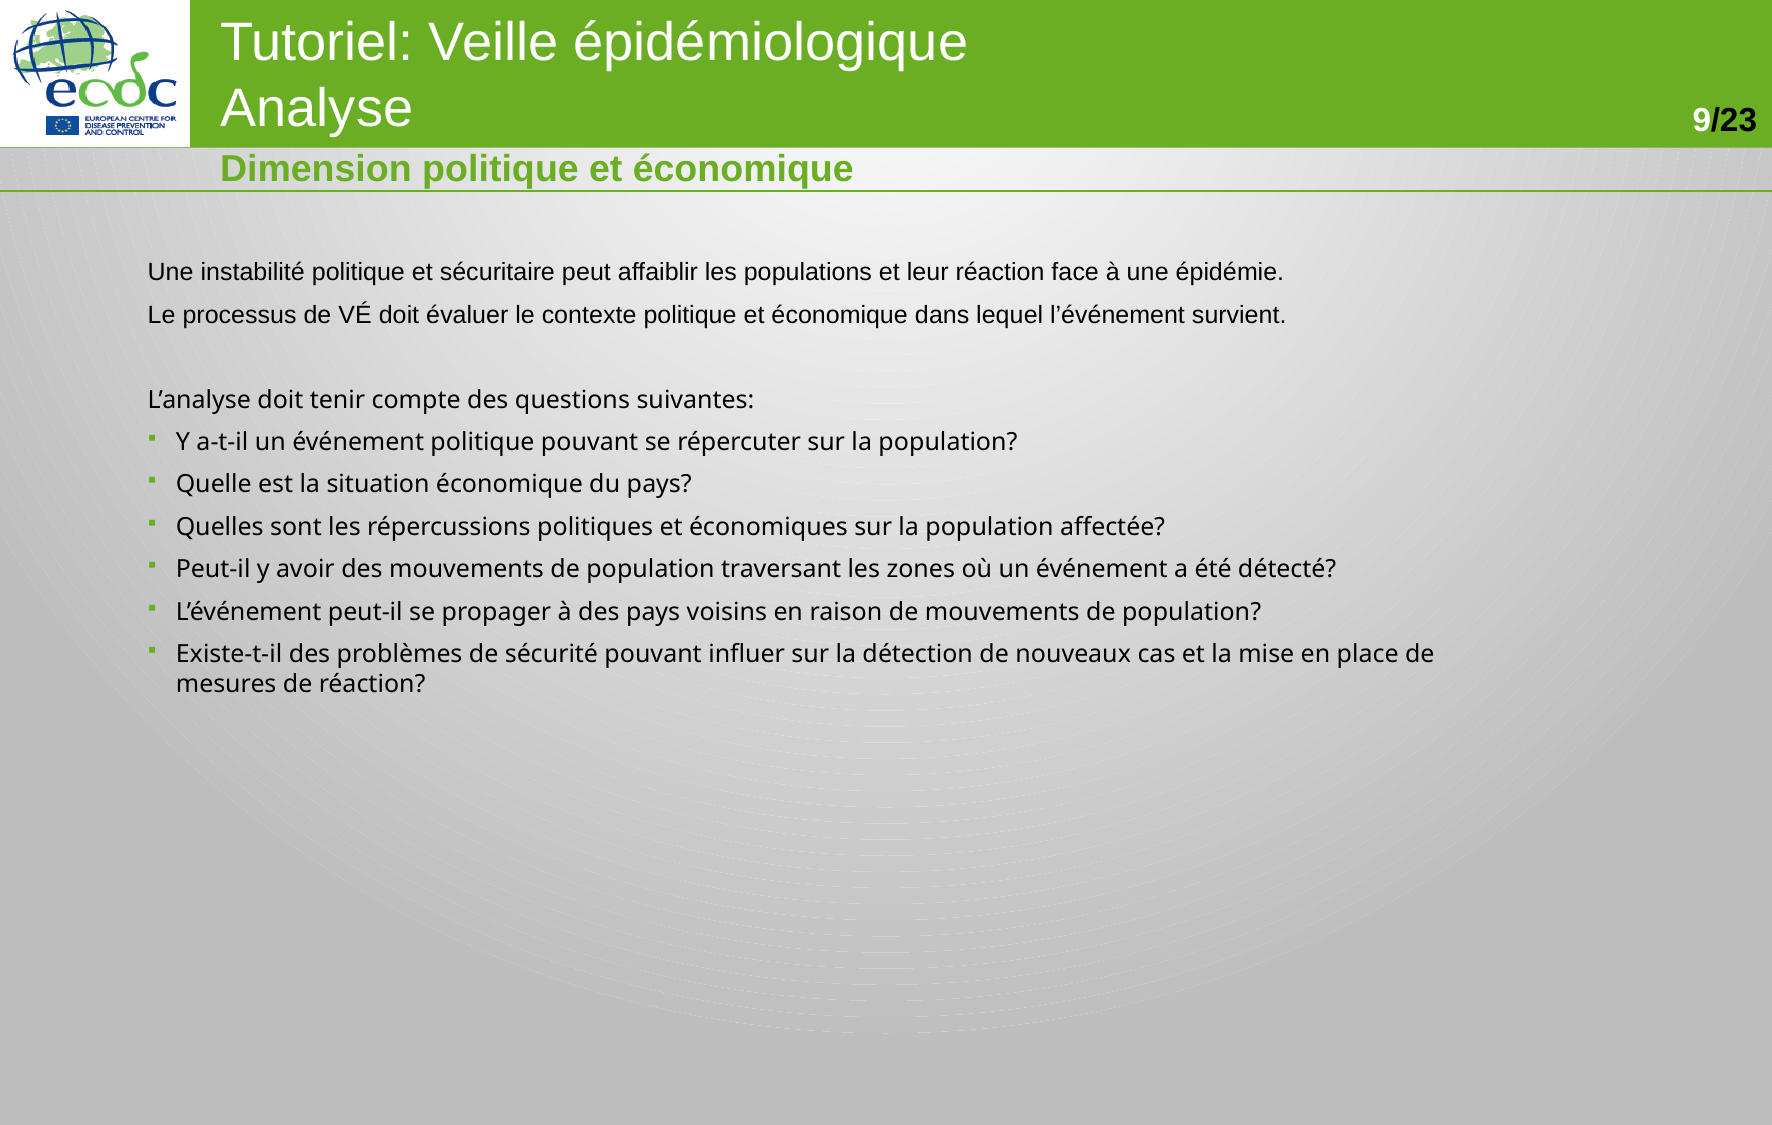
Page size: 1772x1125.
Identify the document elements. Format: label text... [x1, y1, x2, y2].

text_box Dimension politique et économique [205, 141, 1406, 198]
text_box Une instabilité politique et sécuritaire peut affaiblir les populations et leur réaction face à une épidémie. Le processus de VÉ doit évaluer le contexte politique et économique dans lequel l’événement survient. L’analyse doit tenir compte des questions suivantes: Y a-t-il un événement politique pouvant se répercuter sur la population? Quelle est la situation économique du pays? Quelles sont les répercussions politiques et économiques sur la population affectée? Peut-il y avoir des mouvements de population traversant les zones où un événement a été détecté? L’événement peut-il se propager à des pays voisins en raison de mouvements de population? Existe-t-il des problèmes de sécurité pouvant influer sur la détection de nouveaux cas et la mise en place de mesures de réaction? [132, 248, 1527, 979]
picture [0, 0, 190, 147]
